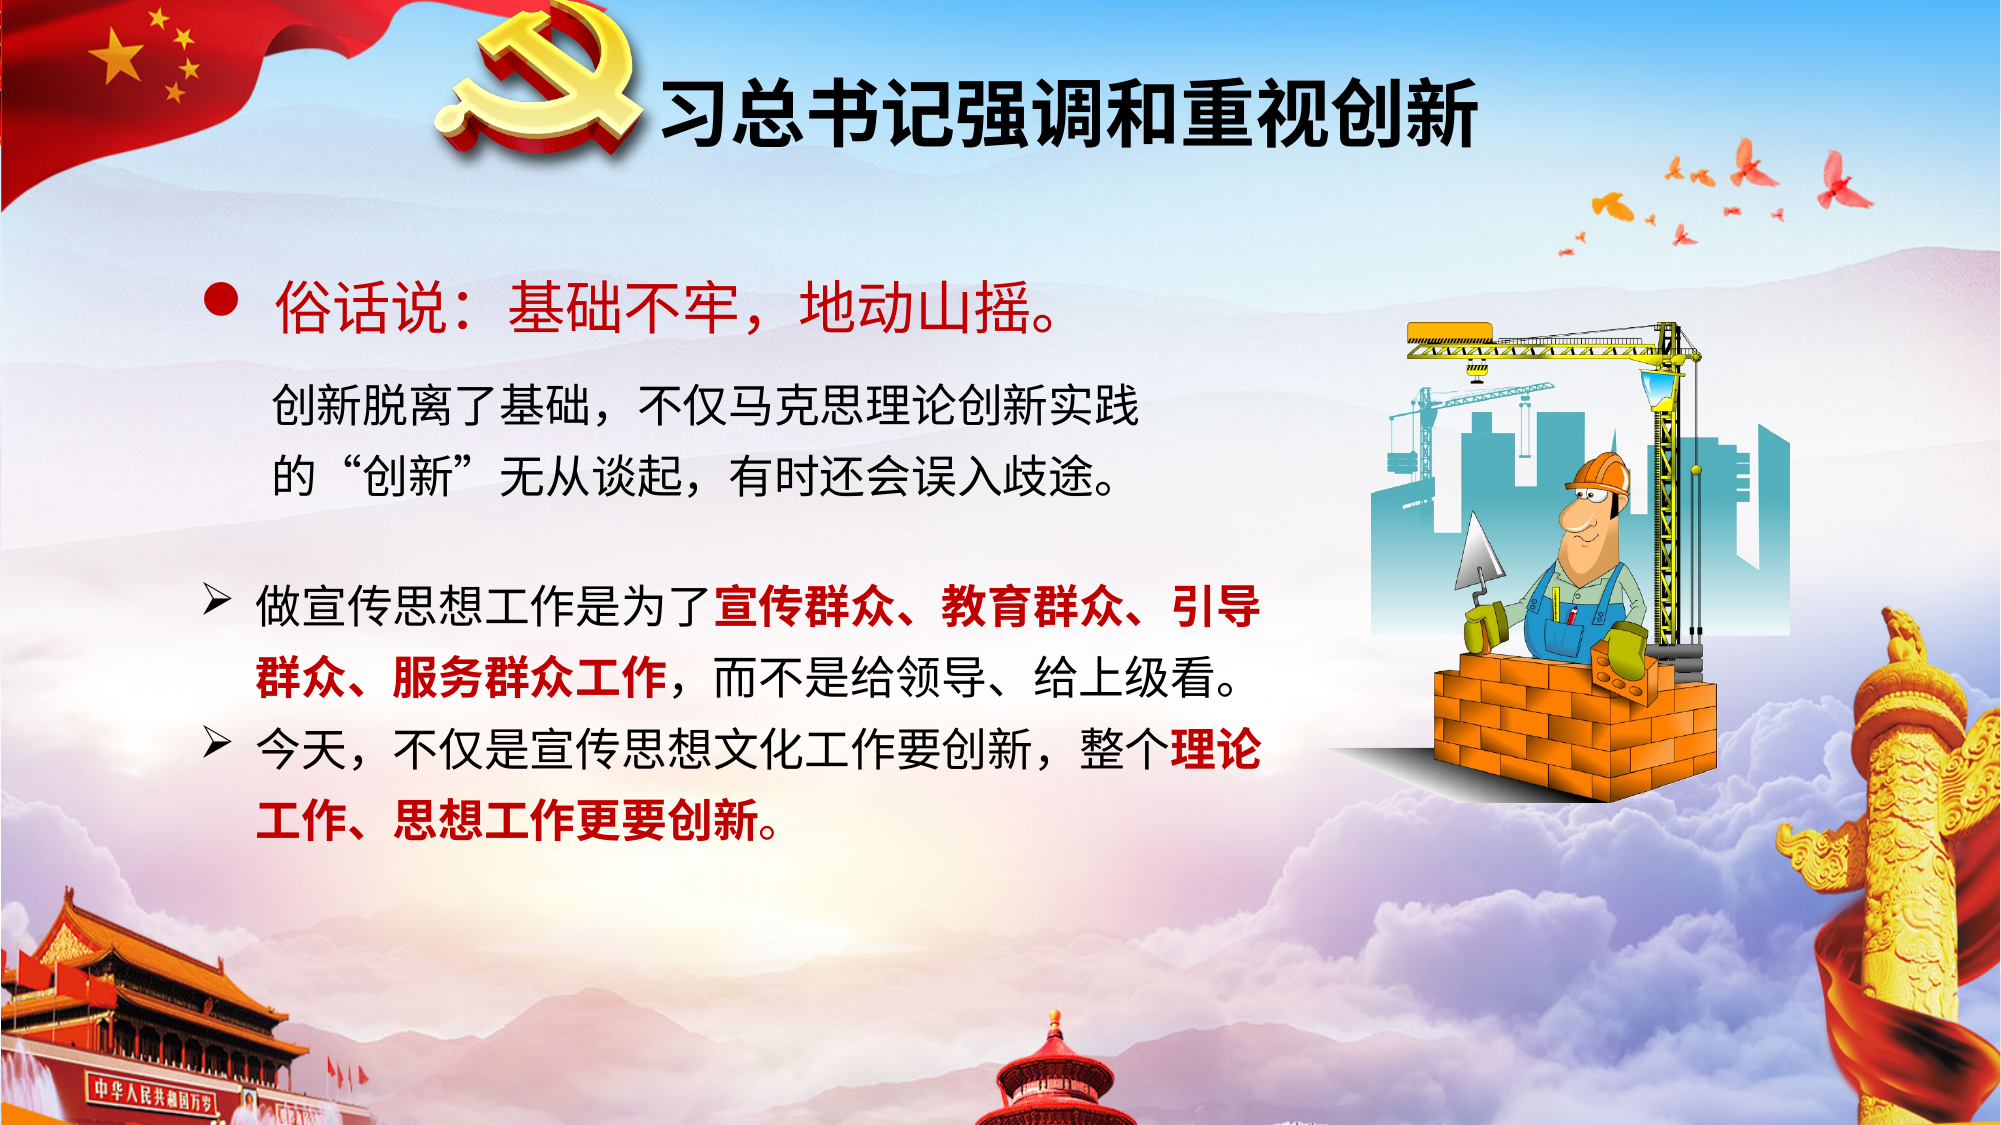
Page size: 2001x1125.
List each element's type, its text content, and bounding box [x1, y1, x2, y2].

picture [0, 0, 2001, 1125]
text_box 创新脱离了基础，不仅马克思理论创新实践的“创新”无从谈起，有时还会误入歧途。 [256, 352, 1182, 511]
text_box 俗话说：基础不牢，地动山摇。 [184, 263, 1113, 349]
text_box 习总书记强调和重视创新 [662, 58, 1496, 164]
text_box 做宣传思想工作是为了宣传群众、教育群众、引导群众、服务群众工作，而不是给领导、给上级看。 今天，不仅是宣传思想文化工作要创新，整个理论工作、思想工作更要创新。 [184, 553, 1286, 855]
